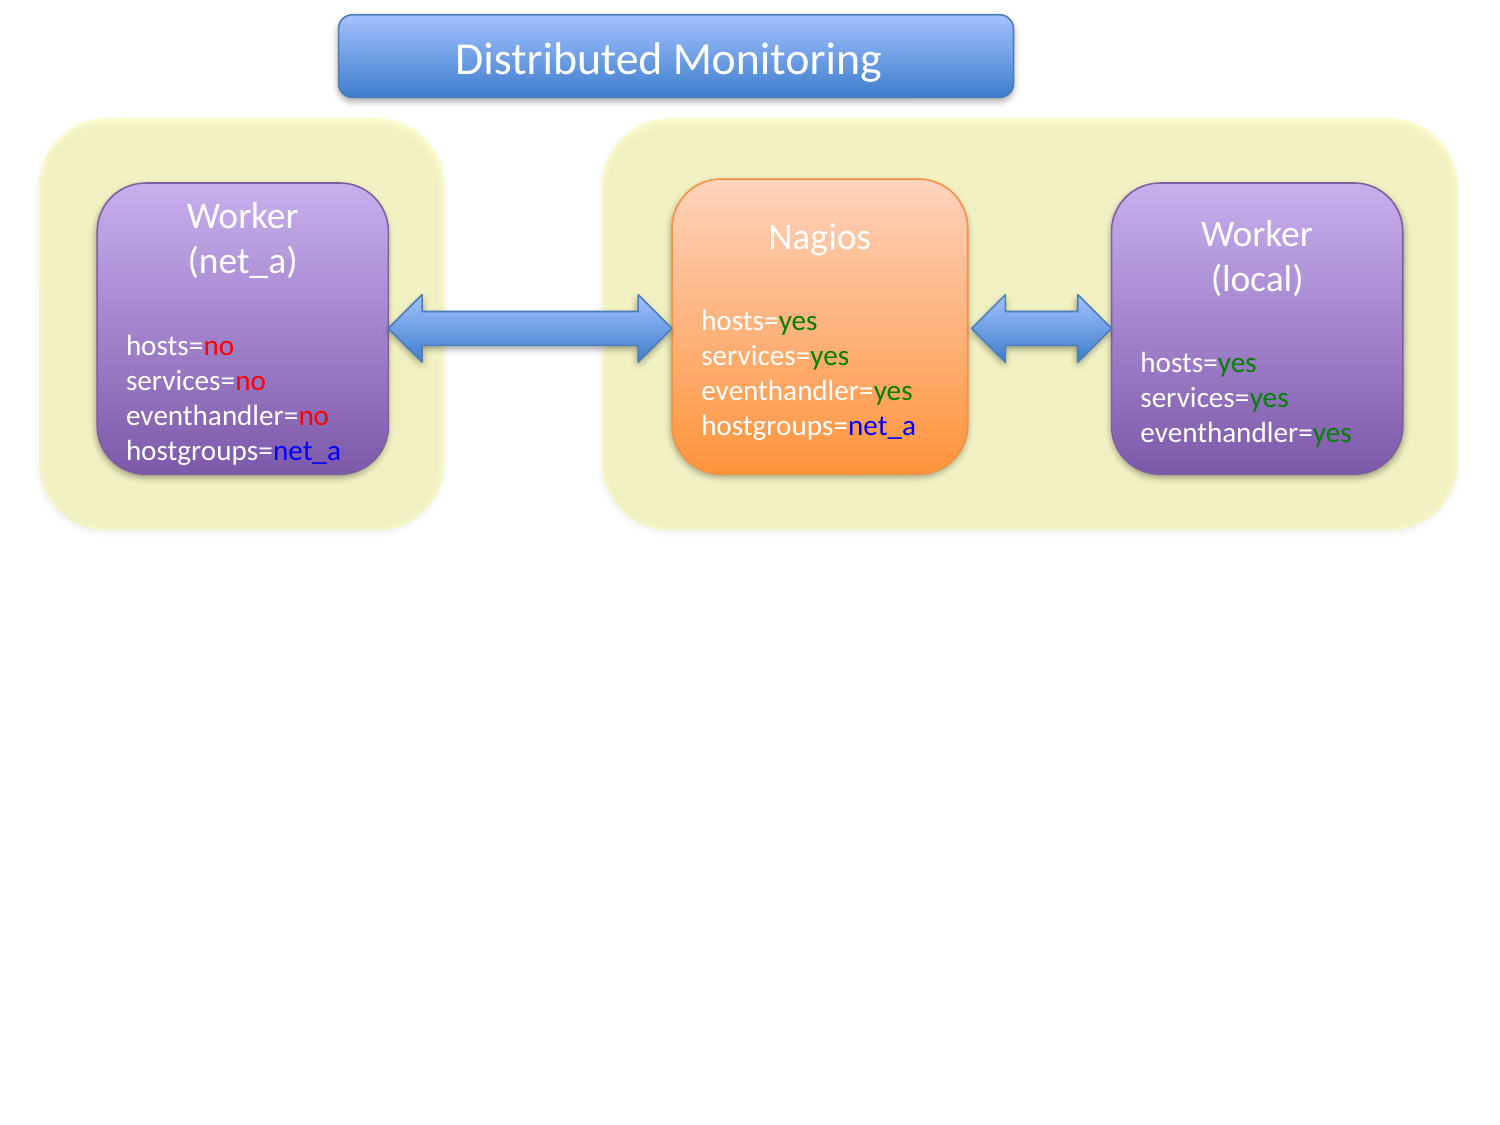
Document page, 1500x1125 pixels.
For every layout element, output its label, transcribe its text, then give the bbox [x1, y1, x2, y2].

text_box Worker (local) hosts=yes services=yes eventhandler=yes [1110, 182, 1404, 476]
text_box Distributed Monitoring [337, 13, 1015, 99]
text_box [971, 293, 1113, 363]
text_box [601, 117, 1459, 532]
text_box Nagios hosts=yes services=yes eventhandler=yes hostgroups=net_a [671, 178, 969, 476]
text_box [38, 117, 446, 532]
text_box [387, 293, 673, 363]
text_box Worker (net_a) hosts=no services=no eventhandler=no hostgroups=net_a [96, 182, 390, 476]
